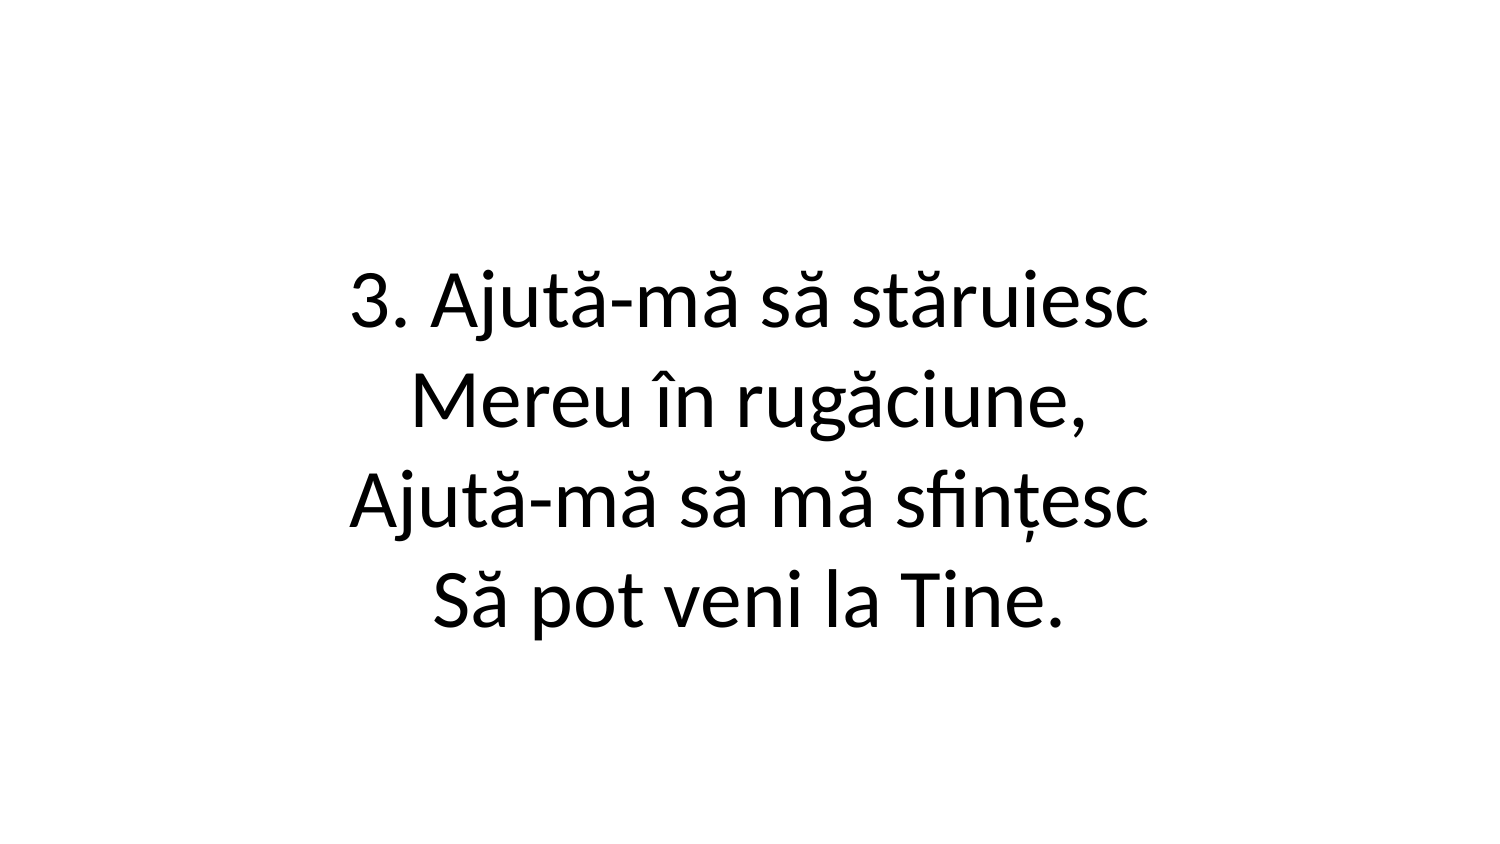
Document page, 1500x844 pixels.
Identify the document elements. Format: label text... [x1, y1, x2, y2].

text_box 3. Ajută-mă să stăruiesc Mereu în rugăciune, Ajută-mă să mă sfințesc Să pot veni la Tine. [333, 192, 1166, 652]
